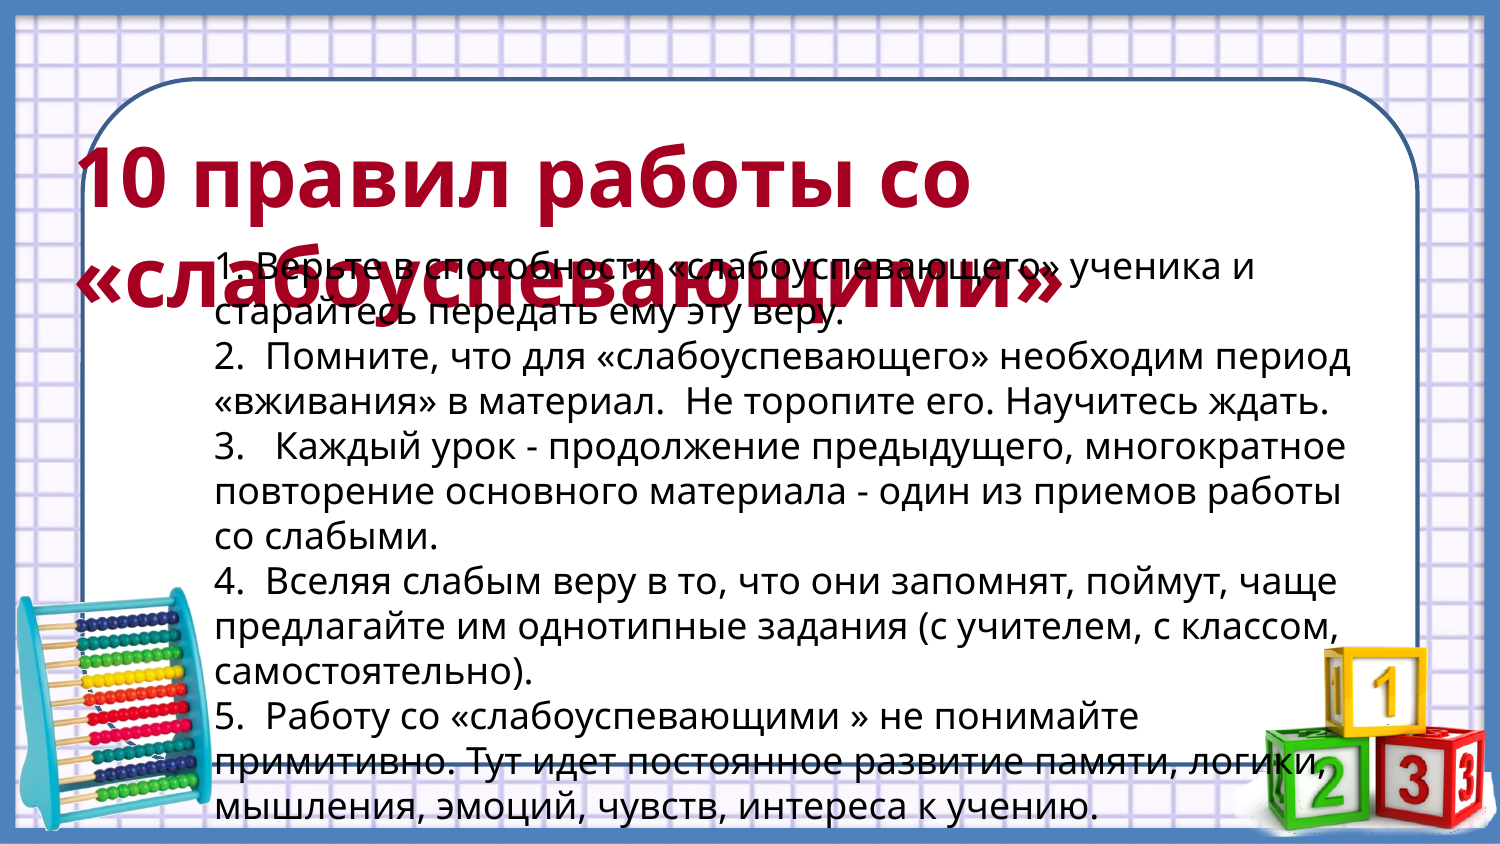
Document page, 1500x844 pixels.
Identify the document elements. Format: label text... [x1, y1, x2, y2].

text_box 1. Верьте в способности «слабоуспевающего» ученика и старайтесь передать ему эту веру. 2. Помните, что для «слабоуспевающего» необходим период «вживания» в материал. Не торопите его. Научитесь ждать. 3. Каждый урок - продолжение предыдущего, многократное повторение основного материала - один из приемов работы со слабыми. 4. Вселяя слабым веру в то, что они запомнят, поймут, чаще предлагайте им однотипные задания (с учителем, с классом, самостоятельно). 5. Работу со «слабоуспевающими » не понимайте примитивно. Тут идет постоянное развитие памяти, логики, мышления, эмоций, чувств, интереса к учению. [199, 234, 1371, 835]
text_box 10 правил работы со «слабоуспевающими» [58, 117, 1418, 332]
picture [16, 16, 1500, 844]
